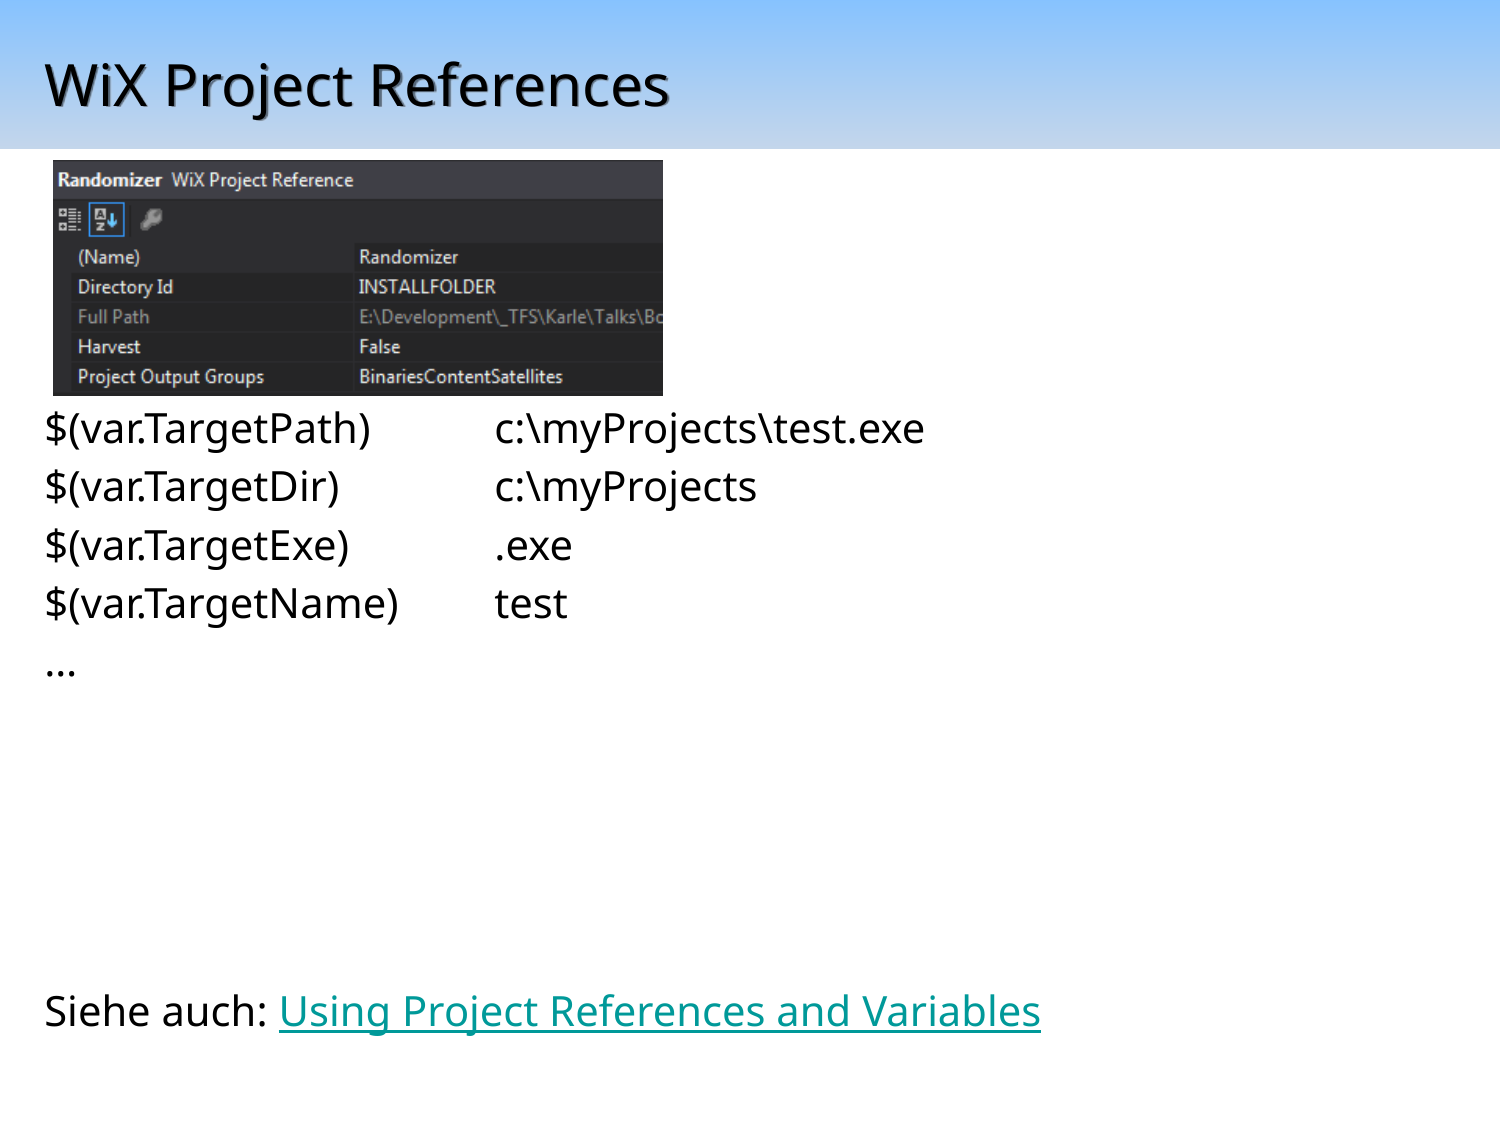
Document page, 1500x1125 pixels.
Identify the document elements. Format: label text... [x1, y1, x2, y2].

list $(var.TargetPath) c:\myProjects\test.exe $(var.TargetDir) c:\myProjects $(var.TargetExe) .exe $(var.TargetName) test … Siehe auch: Using Project References and Variables [29, 160, 1471, 1125]
picture [52, 160, 663, 396]
title WiX Project References [29, 29, 1471, 138]
